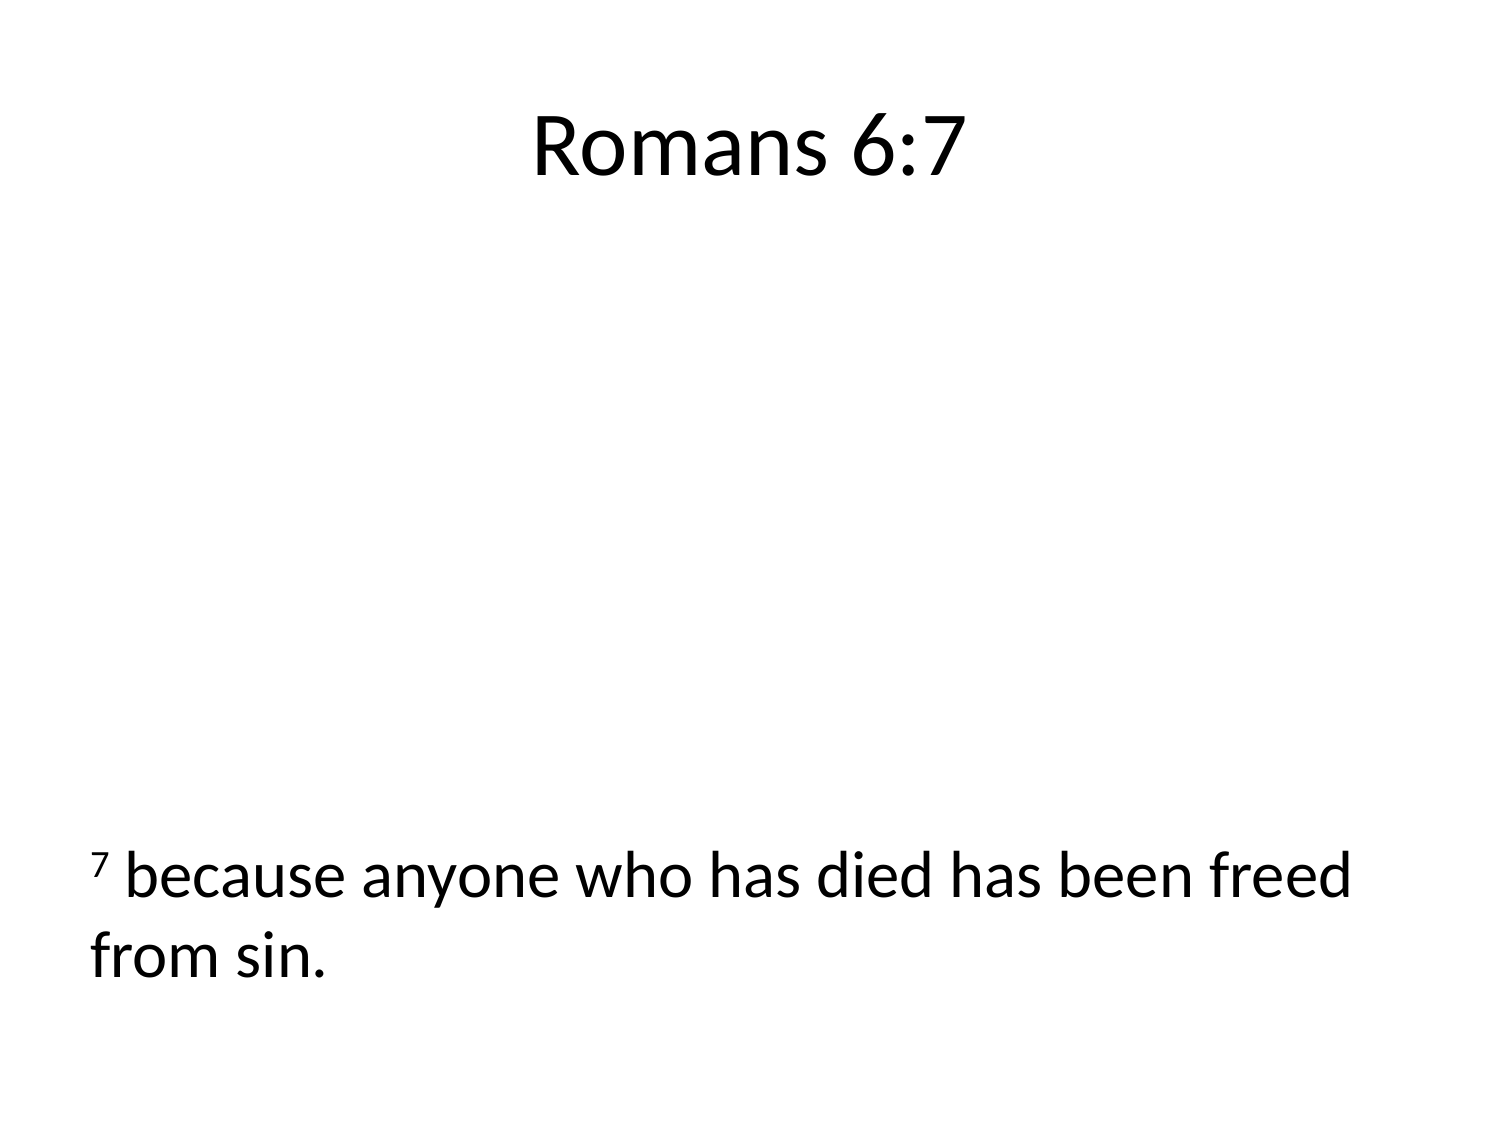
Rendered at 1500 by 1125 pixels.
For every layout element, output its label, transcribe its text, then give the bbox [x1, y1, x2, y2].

title Romans 6:7 [75, 45, 1425, 233]
list 7 because anyone who has died has been freed from sin. [75, 262, 1425, 1005]
